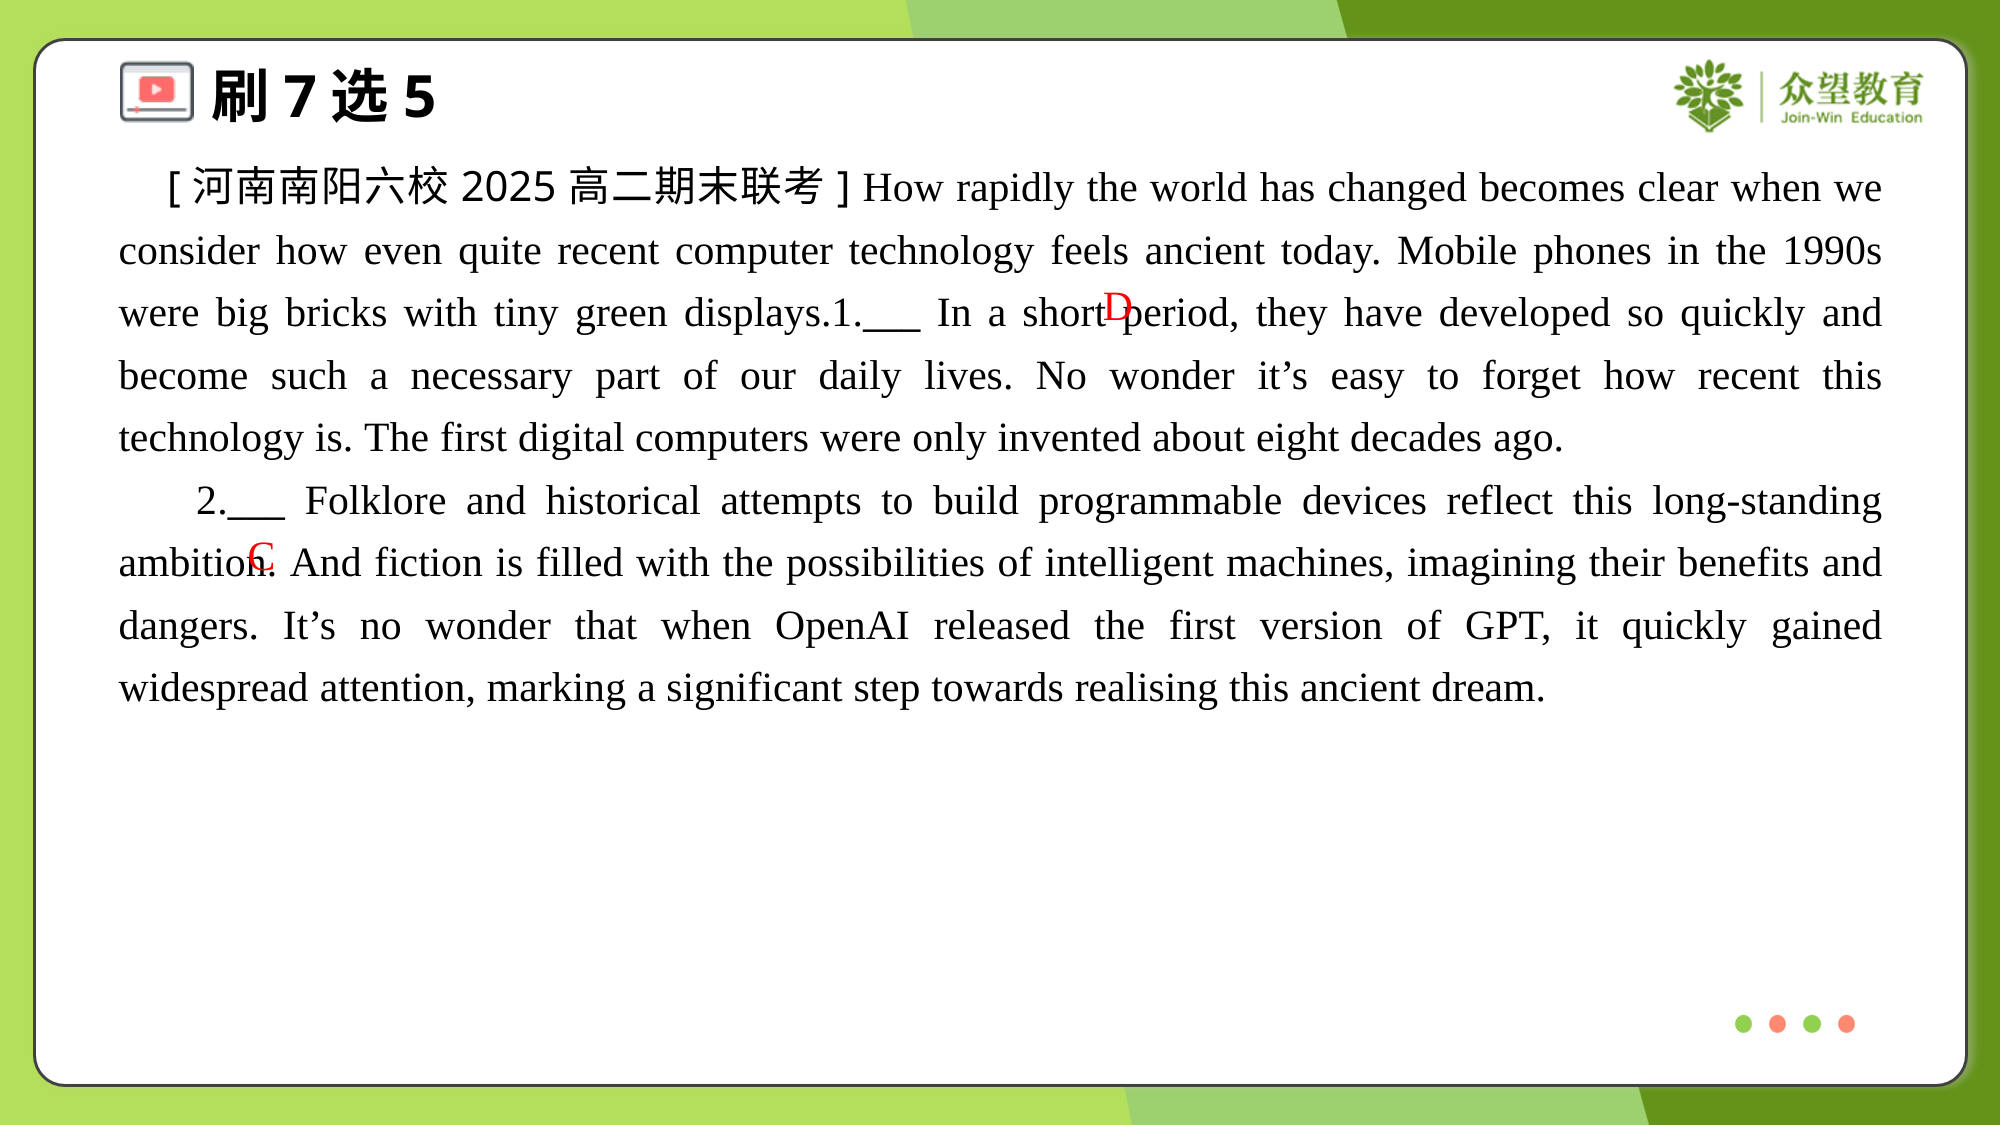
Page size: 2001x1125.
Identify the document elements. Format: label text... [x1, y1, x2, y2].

text_box [河南南阳六校2025高二期末联考] How rapidly the world has changed becomes clear when we consider how even quite recent computer technology feels ancient today. Mobile phones in the 1990s were big bricks with tiny green displays.1.___ In a short period, they have developed so quickly and become such a necessary part of our daily lives. No wonder it’s easy to forget how recent this technology is. The first digital computers were only invented about eight decades ago. 2.___ Folklore and historical attempts to build programmable devices reflect this long-standing ambition. And fiction is filled with the possibilities of intelligent machines, imagining their benefits and dangers. It’s no wonder that when OpenAI released the first version of GPT, it quickly gained widespread attention, marking a significant step towards realising this ancient dream. [118, 147, 1883, 836]
text_box C [242, 516, 281, 574]
picture [0, 0, 2000, 1125]
text_box D [1098, 266, 1138, 324]
